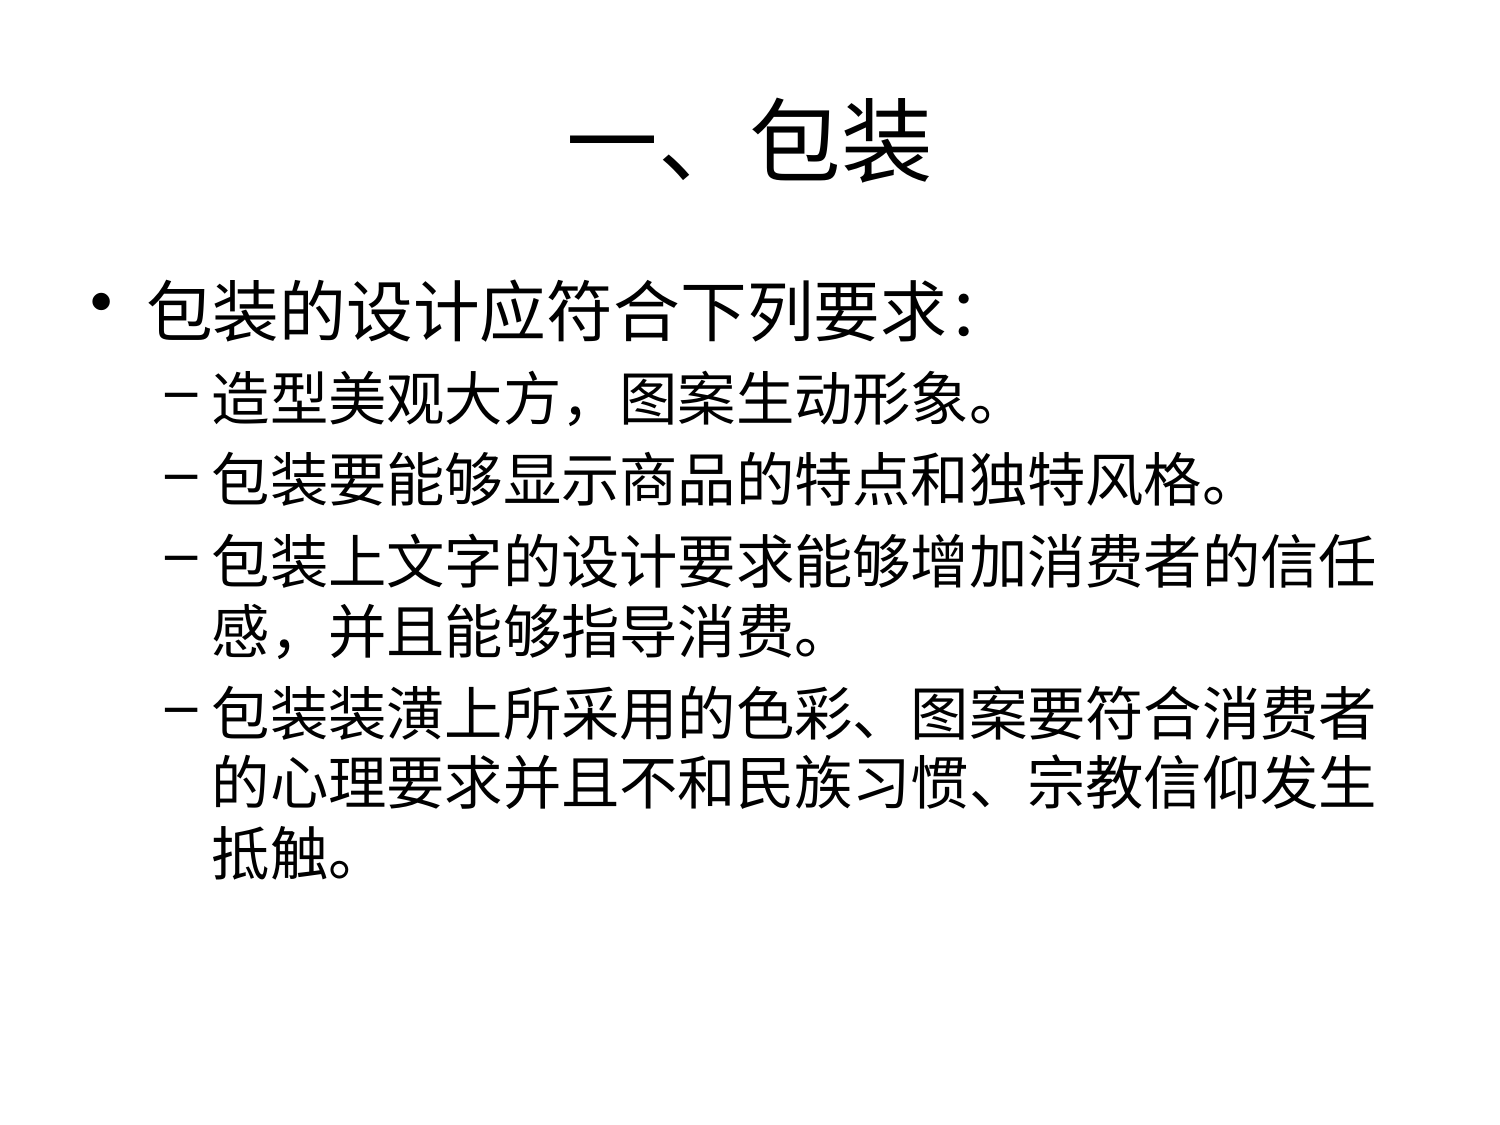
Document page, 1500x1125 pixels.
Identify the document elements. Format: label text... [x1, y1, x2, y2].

title 一、包装 [75, 45, 1425, 233]
list 包装的设计应符合下列要求： 造型美观大方，图案生动形象。 包装要能够显示商品的特点和独特风格。 包装上文字的设计要求能够增加消费者的信任感，并且能够指导消费。 包装装潢上所采用的色彩、图案要符合消费者的心理要求并且不和民族习惯、宗教信仰发生抵触。 [75, 262, 1425, 1005]
